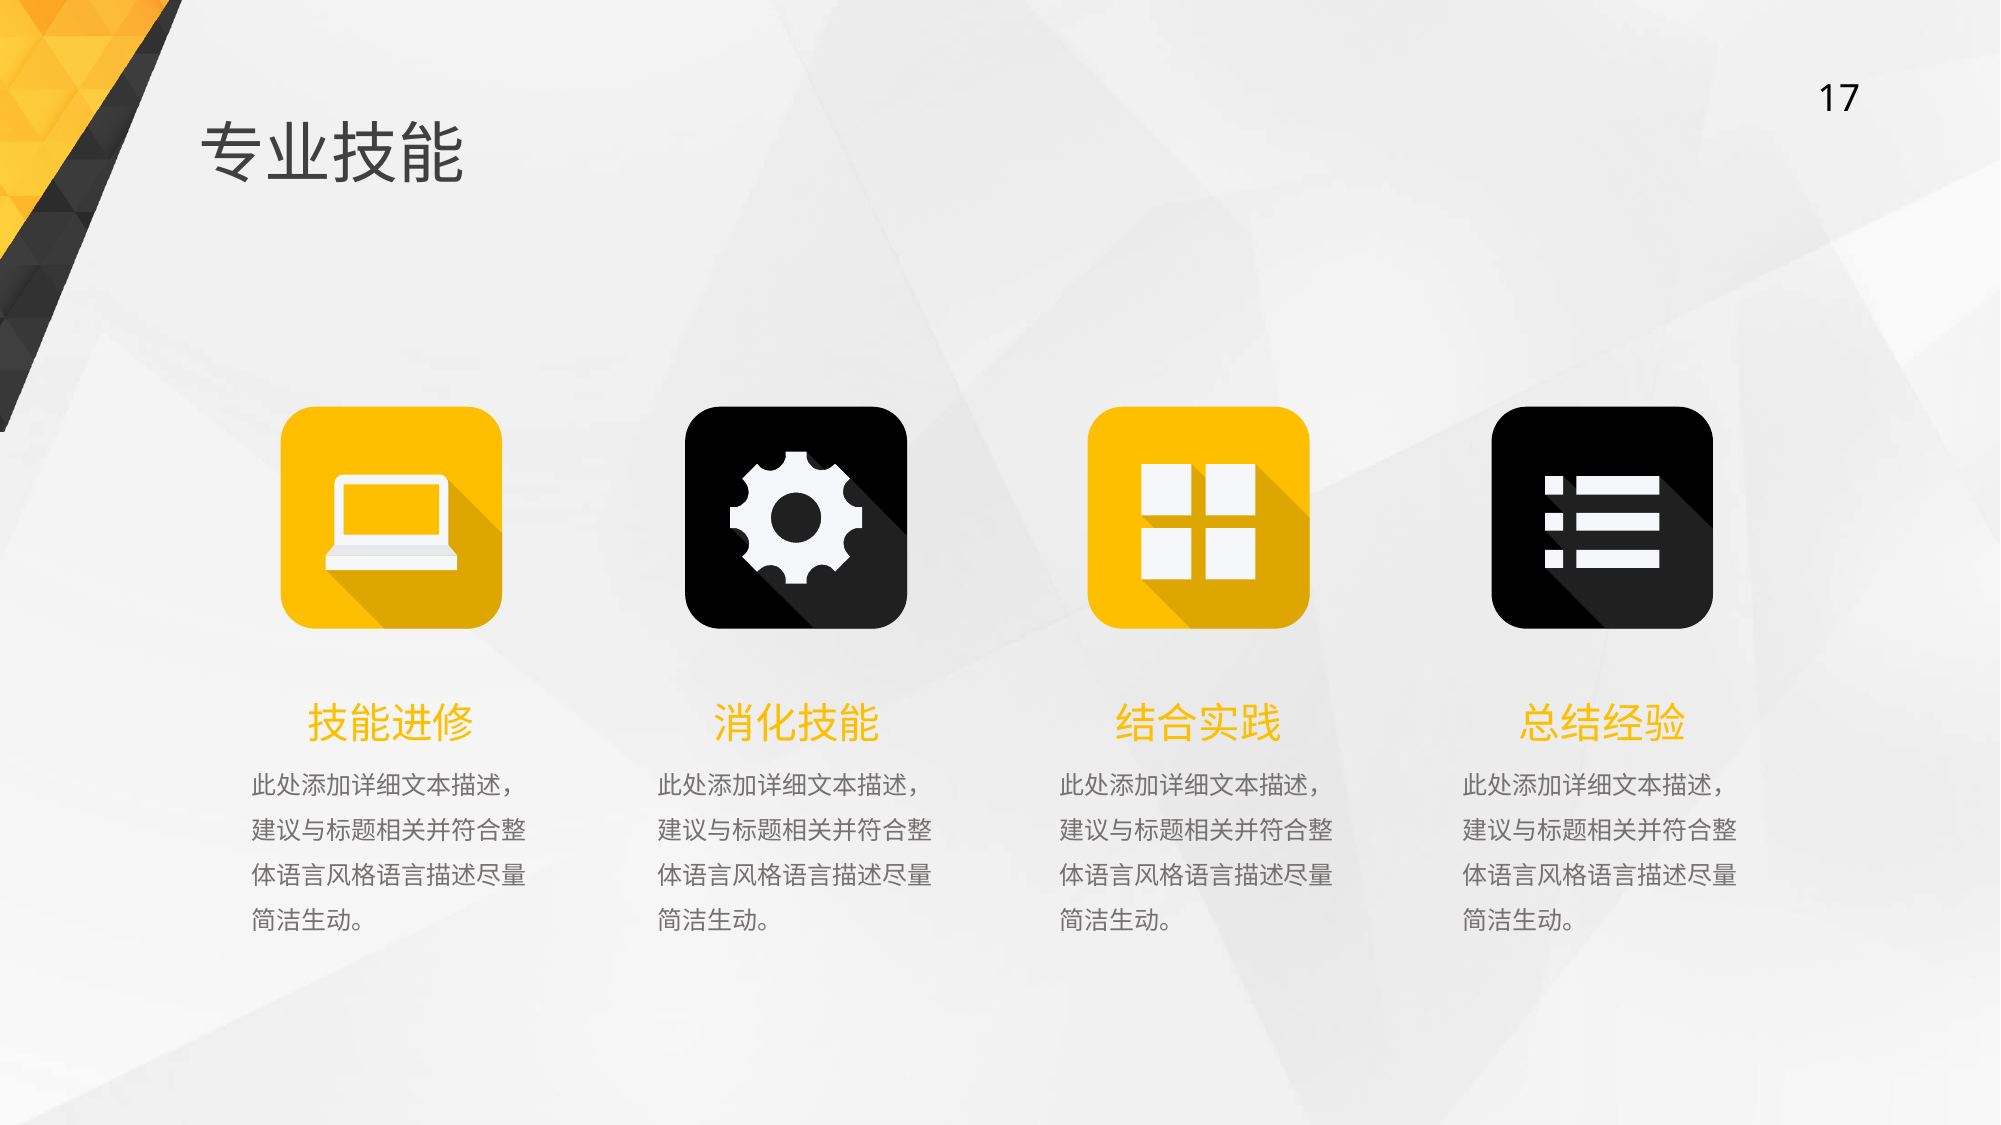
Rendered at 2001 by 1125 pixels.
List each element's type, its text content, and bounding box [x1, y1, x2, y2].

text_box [280, 406, 503, 629]
text_box 此处添加详细文本描述，建议与标题相关并符合整体语言风格语言描述尽量简洁生动。 [1044, 747, 1353, 942]
picture [0, 0, 2000, 1125]
text_box 此处添加详细文本描述，建议与标题相关并符合整体语言风格语言描述尽量简洁生动。 [237, 747, 546, 942]
text_box 总结经验 [1503, 689, 1701, 755]
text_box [1491, 406, 1713, 629]
text_box 消化技能 [698, 689, 896, 755]
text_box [685, 406, 908, 629]
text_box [1087, 406, 1310, 629]
text_box 技能进修 [292, 689, 490, 755]
text_box 此处添加详细文本描述，建议与标题相关并符合整体语言风格语言描述尽量简洁生动。 [642, 747, 952, 942]
text_box 结合实践 [1100, 689, 1297, 755]
text_box 专业技能 [183, 103, 481, 199]
text_box 此处添加详细文本描述，建议与标题相关并符合整体语言风格语言描述尽量简洁生动。 [1448, 747, 1757, 942]
